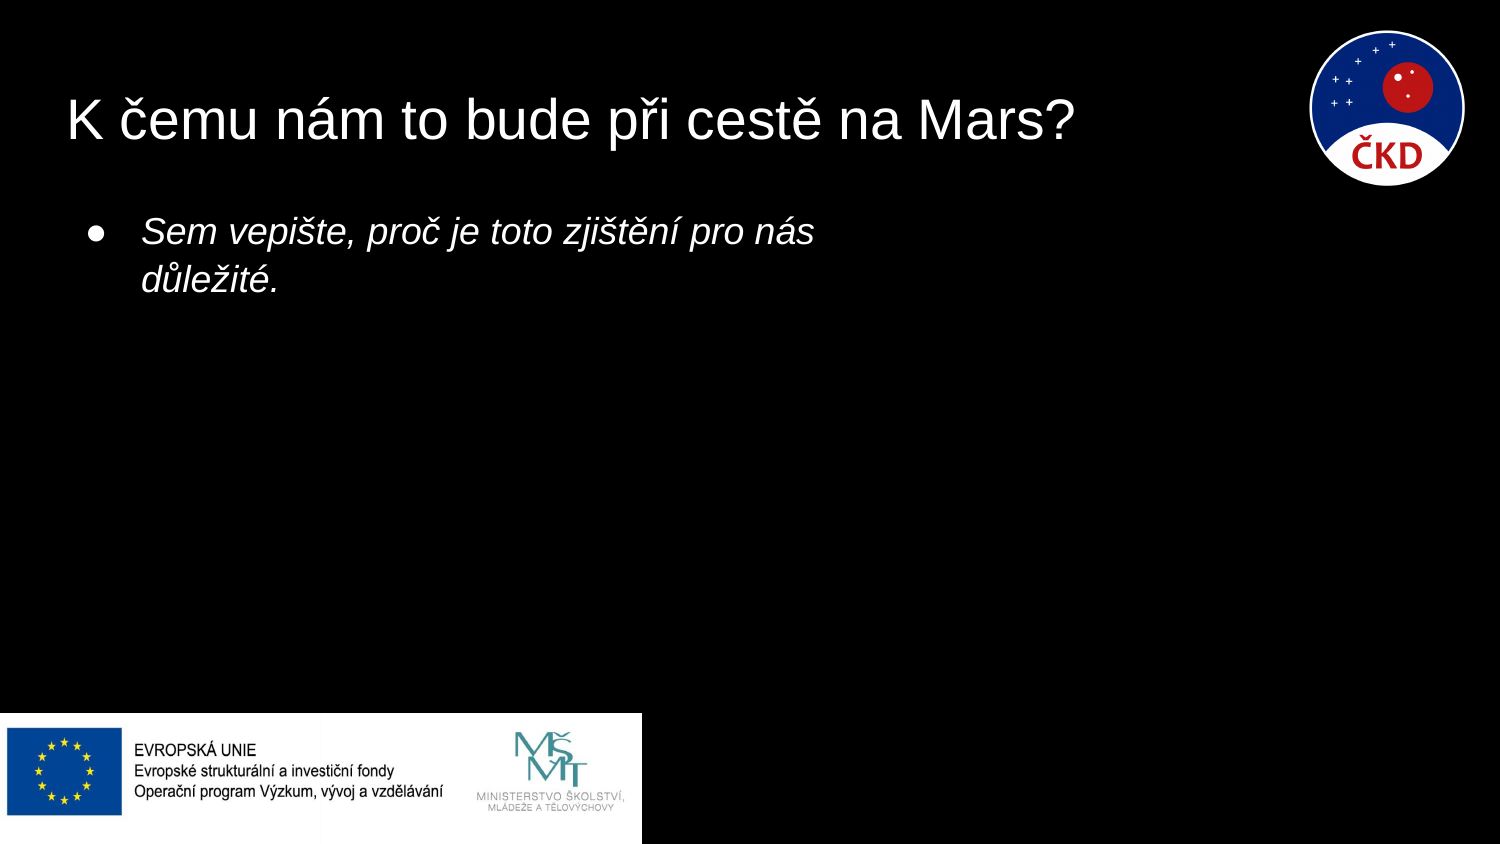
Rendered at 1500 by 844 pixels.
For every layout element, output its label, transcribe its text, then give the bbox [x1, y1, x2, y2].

list Sem vepište, proč je toto zjištění pro nás důležité. [51, 189, 913, 750]
picture [0, 713, 642, 844]
picture [1305, 27, 1468, 190]
title K čemu nám to bude při cestě na Mars? [51, 72, 1300, 167]
